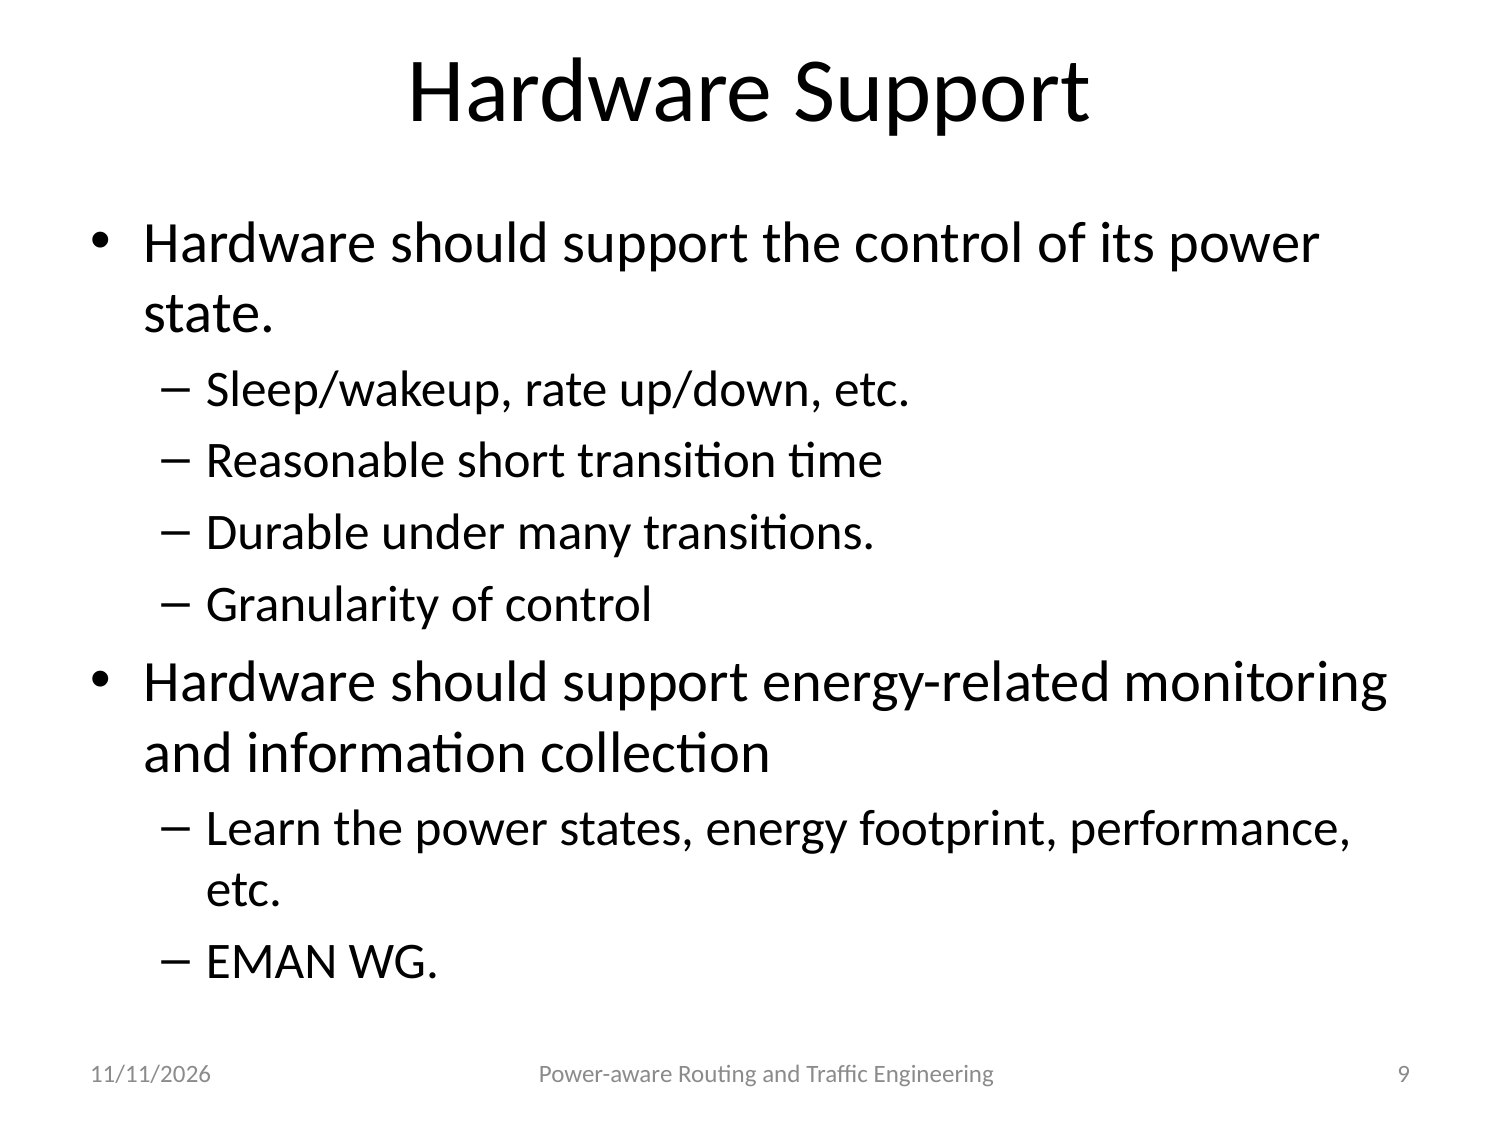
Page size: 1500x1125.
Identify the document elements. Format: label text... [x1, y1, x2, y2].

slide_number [75, 1042, 425, 1103]
list Hardware should support the control of its power state. Sleep/wakeup, rate up/down, etc. Reasonable short transition time Durable under many transitions. Granularity of control Hardware should support energy-related monitoring and information collection Learn the power states, energy footprint, performance, etc. EMAN WG. [75, 196, 1425, 1005]
title Hardware Support [75, 20, 1425, 149]
footer Power-aware Routing and Traffic Engineering [512, 1042, 1022, 1103]
slide_number 9 [1074, 1042, 1425, 1103]
